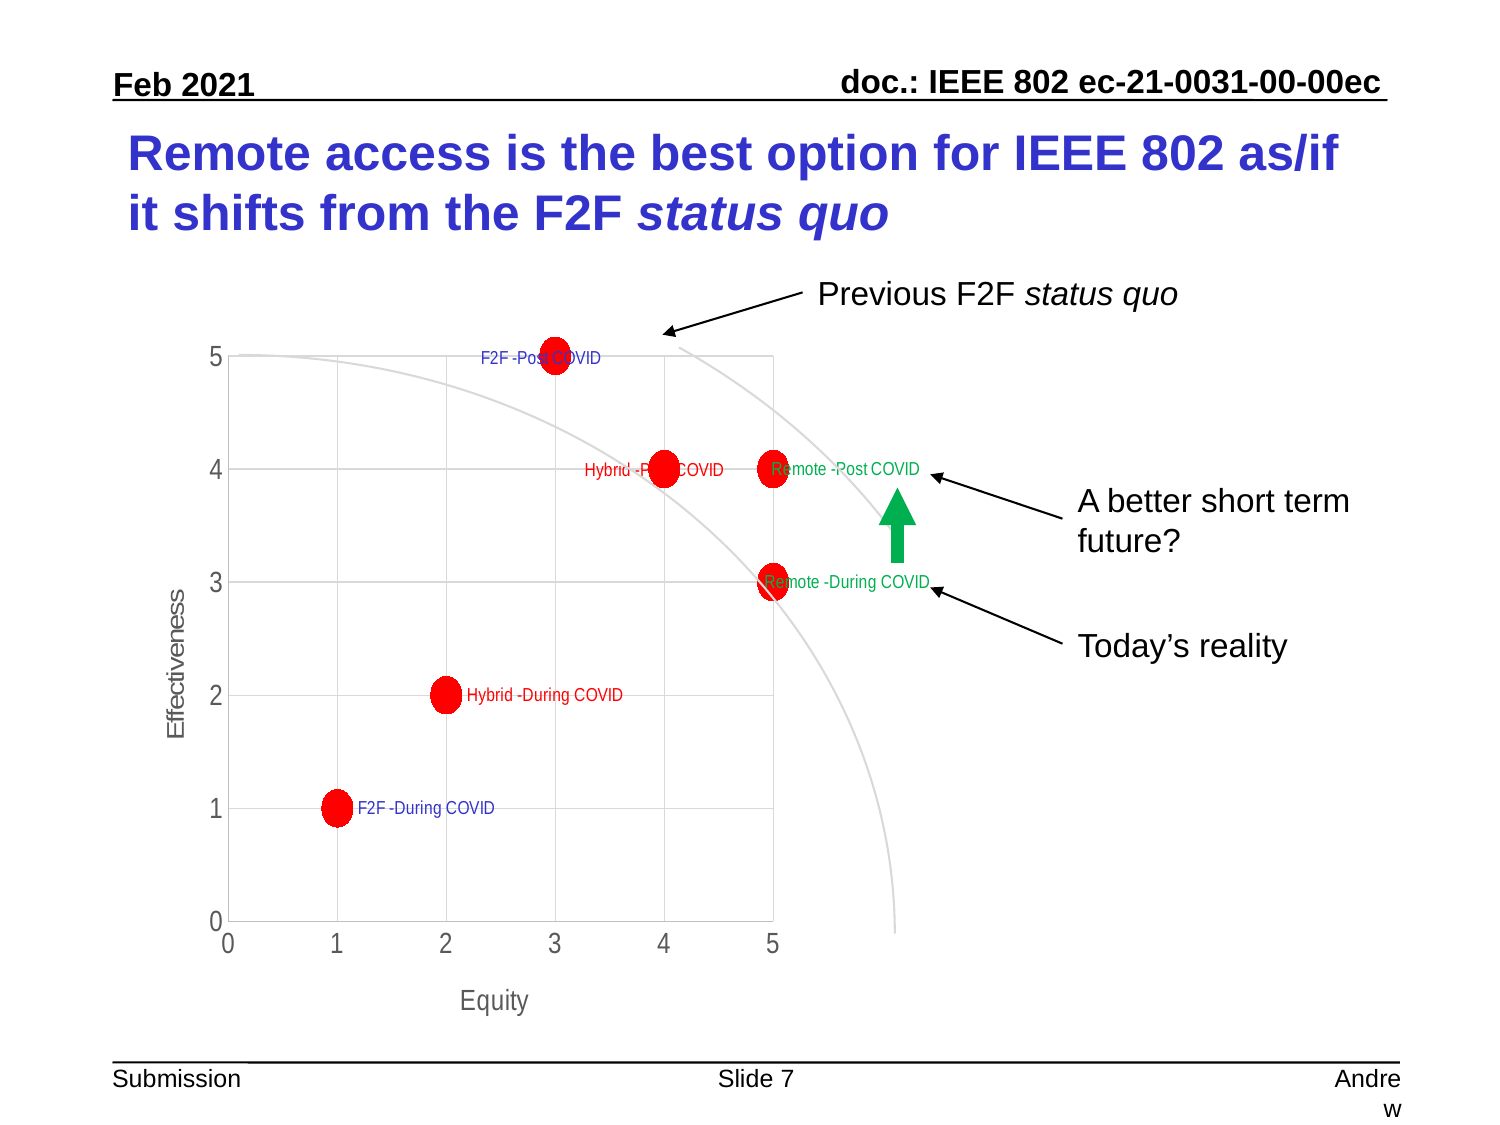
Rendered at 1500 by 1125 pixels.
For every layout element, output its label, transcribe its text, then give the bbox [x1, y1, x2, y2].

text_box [0, 249, 1013, 1125]
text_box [662, 292, 803, 335]
text_box Today’s reality [1062, 612, 1388, 675]
text_box A better short term future? [1062, 487, 1388, 550]
text_box Previous F2F status quo [1016, 261, 1263, 324]
title Remote access is the best option for IEEE 802 as/if it shifts from the F2F status quo [112, 112, 1388, 288]
footer Andrew Myles, Cisco [1320, 1061, 1402, 1093]
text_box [929, 587, 1063, 644]
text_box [929, 474, 1063, 519]
